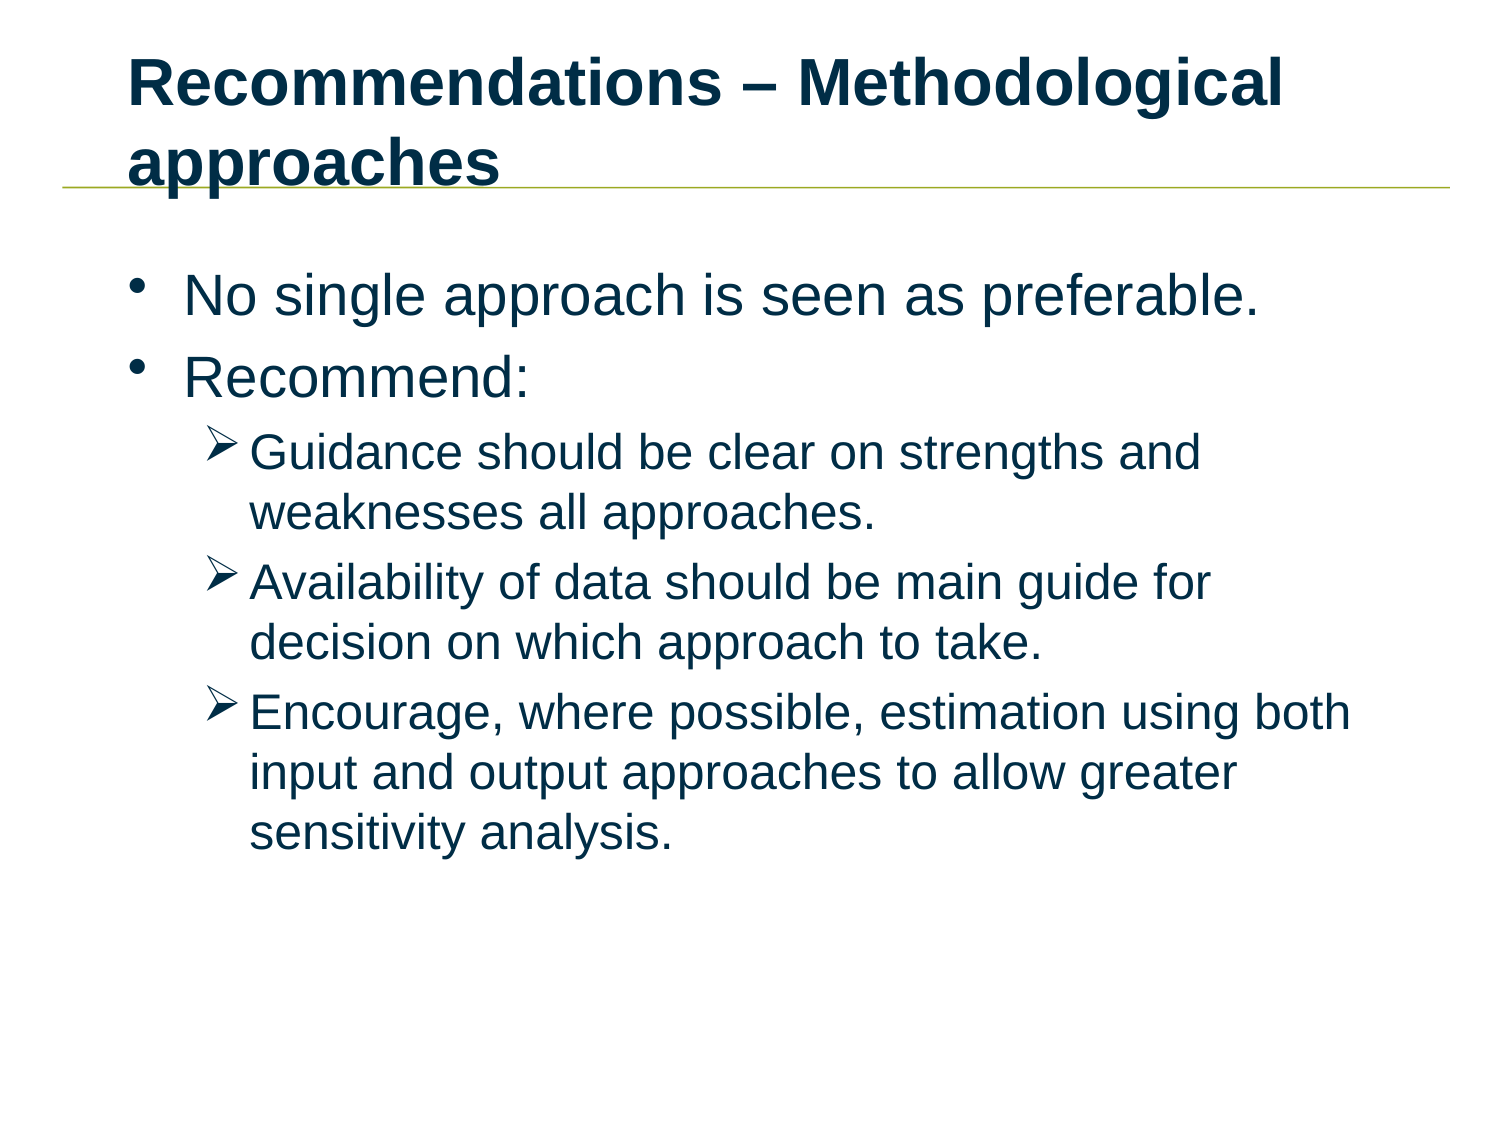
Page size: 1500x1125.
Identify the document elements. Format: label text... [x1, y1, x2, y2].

title Recommendations – Methodological approaches [112, 24, 1388, 213]
list No single approach is seen as preferable. Recommend: Guidance should be clear on strengths and weaknesses all approaches. Availability of data should be main guide for decision on which approach to take. Encourage, where possible, estimation using both input and output approaches to allow greater sensitivity analysis. [112, 249, 1388, 1001]
